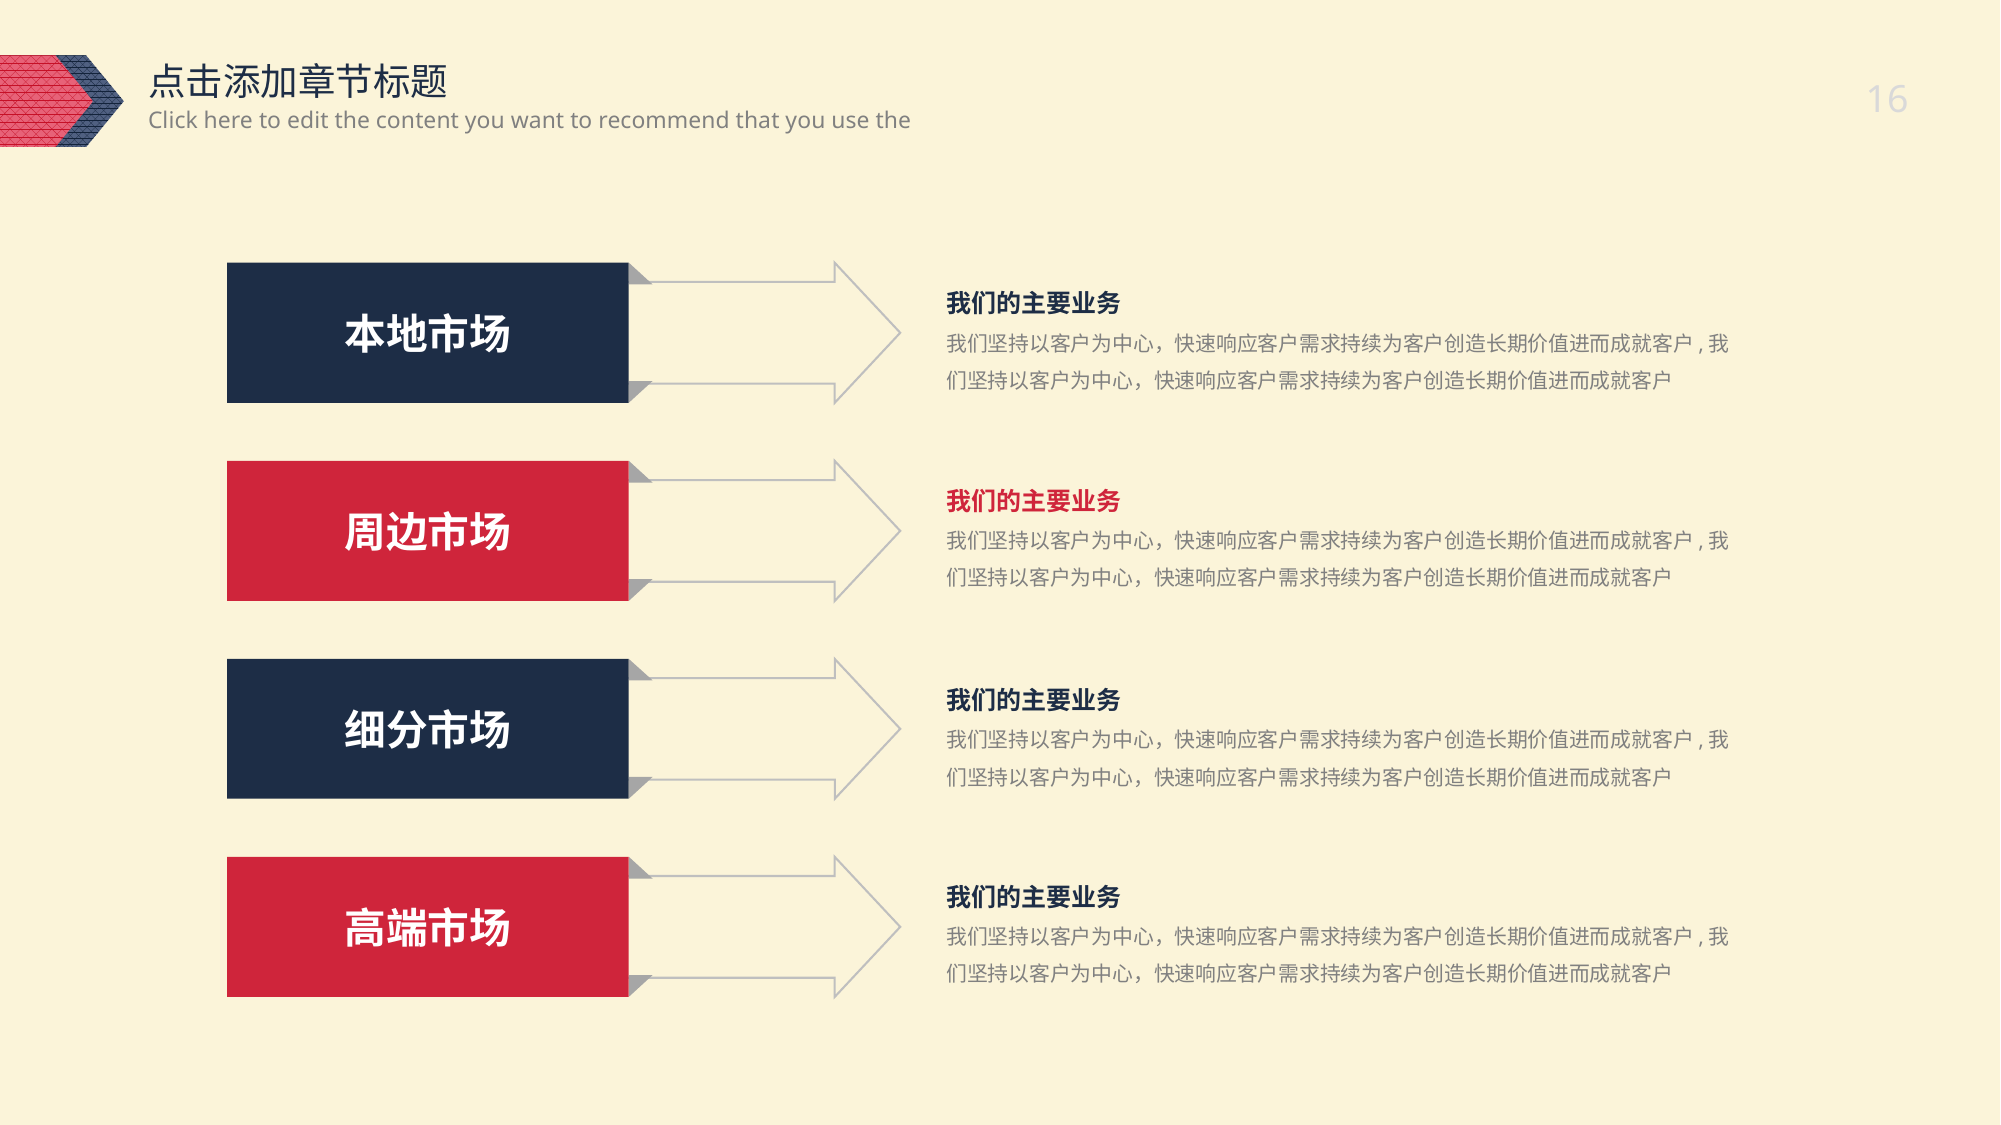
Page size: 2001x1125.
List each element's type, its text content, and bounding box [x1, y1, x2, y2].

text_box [227, 856, 653, 997]
list Click here to edit the content you want to recommend that you use the [133, 101, 1427, 152]
text_box [653, 854, 902, 1000]
text_box [653, 656, 902, 802]
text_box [227, 658, 653, 799]
text_box 我们的主要业务 我们坚持以客户为中心，快速响应客户需求持续为客户创造长期价值进而成就客户,我们坚持以客户为中心，快速响应客户需求持续为客户创造长期价值进而成就客户 [931, 265, 1751, 400]
list 点击添加章节标题 [133, 55, 1427, 101]
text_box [227, 460, 653, 601]
text_box [653, 458, 902, 604]
text_box [653, 260, 902, 406]
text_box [227, 262, 653, 403]
text_box 我们的主要业务 我们坚持以客户为中心，快速响应客户需求持续为客户创造长期价值进而成就客户,我们坚持以客户为中心，快速响应客户需求持续为客户创造长期价值进而成就客户 [931, 858, 1751, 994]
text_box 我们的主要业务 我们坚持以客户为中心，快速响应客户需求持续为客户创造长期价值进而成就客户,我们坚持以客户为中心，快速响应客户需求持续为客户创造长期价值进而成就客户 [931, 662, 1751, 797]
text_box 我们的主要业务 我们坚持以客户为中心，快速响应客户需求持续为客户创造长期价值进而成就客户,我们坚持以客户为中心，快速响应客户需求持续为客户创造长期价值进而成就客户 [931, 462, 1751, 598]
